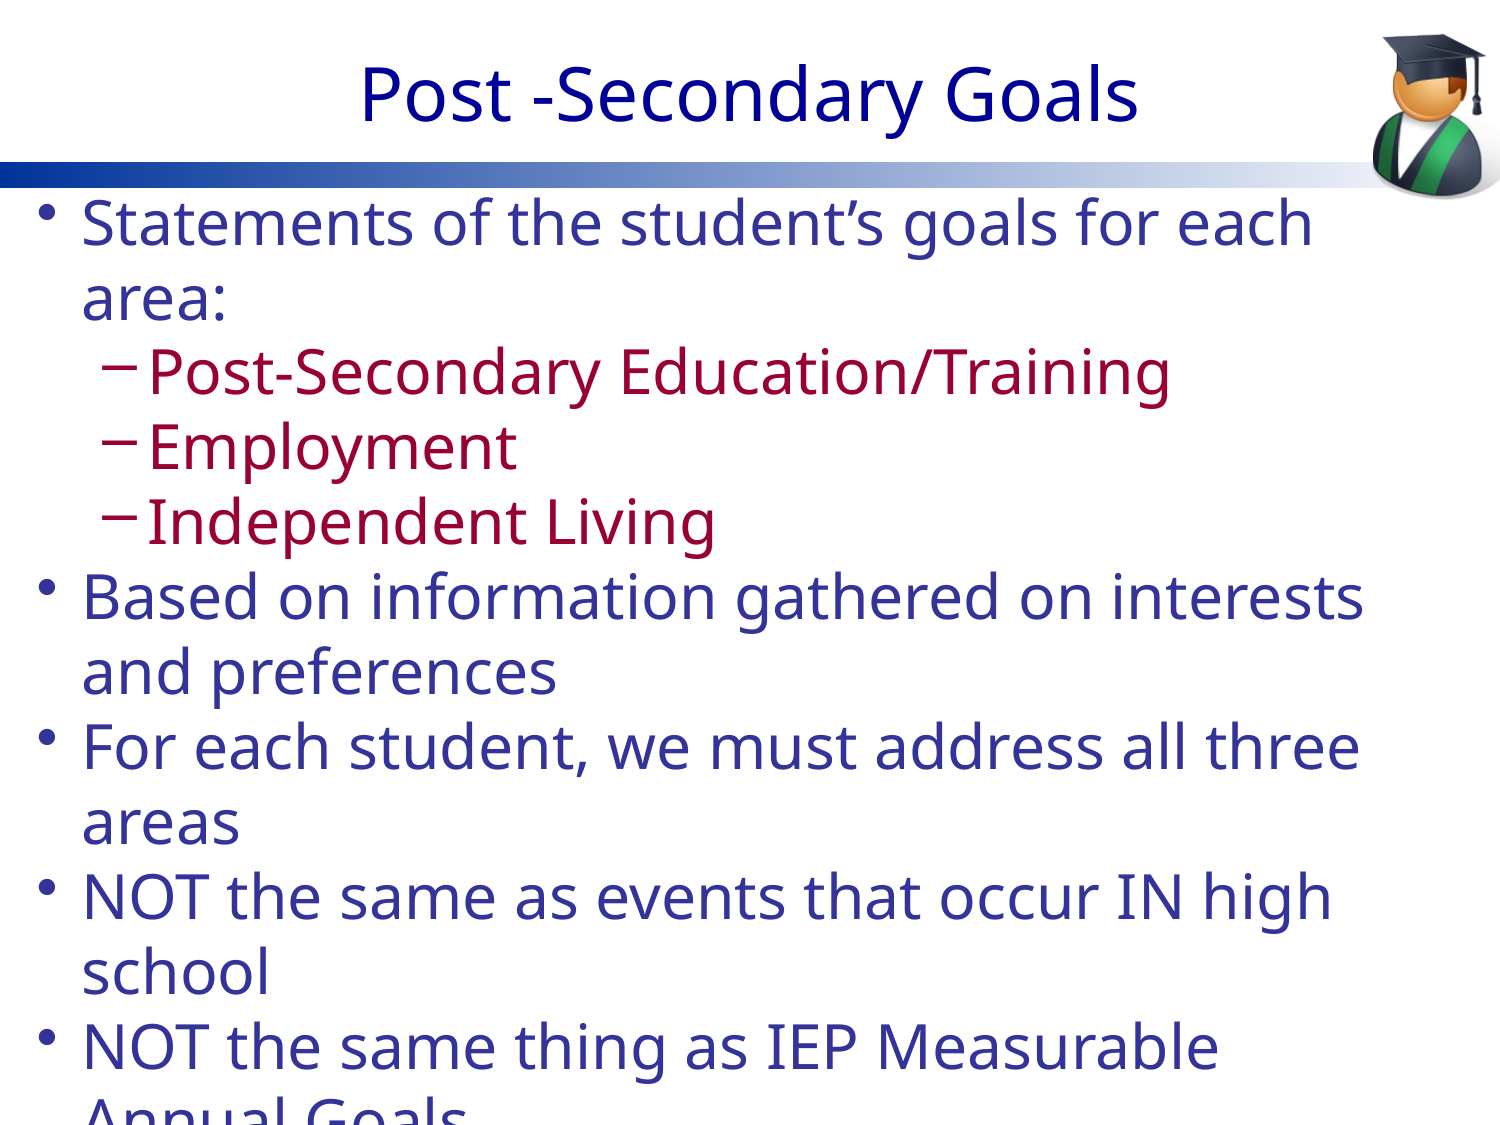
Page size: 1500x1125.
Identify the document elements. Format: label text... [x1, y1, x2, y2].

picture [1349, 24, 1500, 213]
title Post -Secondary Goals [75, 45, 1344, 138]
list Statements of the student’s goals for each area: Post-Secondary Education/Training Employment Independent Living Based on information gathered on interests and preferences For each student, we must address all three areas NOT the same as events that occur IN high school NOT the same thing as IEP Measurable Annual Goals Must be updated annually. [0, 174, 1413, 1125]
